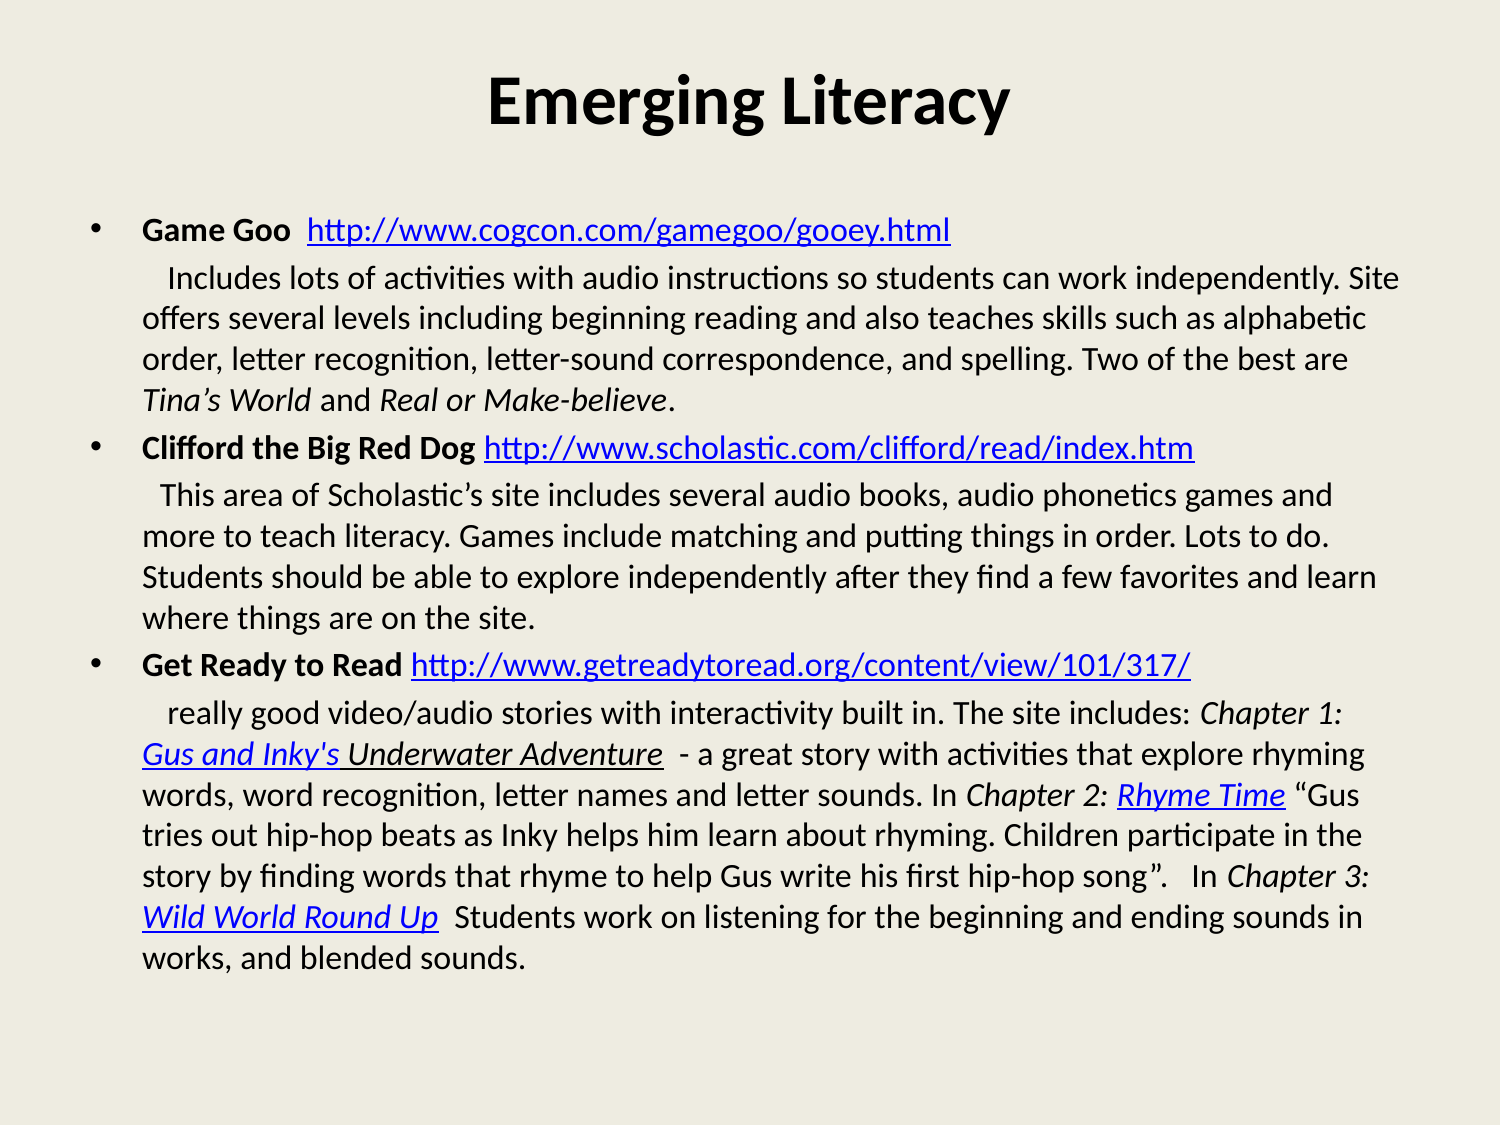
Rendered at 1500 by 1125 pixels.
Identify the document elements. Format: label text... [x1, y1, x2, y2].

title Emerging Literacy [75, 45, 1425, 200]
list Game Goo http://www.cogcon.com/gamegoo/gooey.html Includes lots of activities with audio instructions so students can work independently. Site offers several levels including beginning reading and also teaches skills such as alphabetic order, letter recognition, letter-sound correspondence, and spelling. Two of the best are Tina’s World and Real or Make-believe. Clifford the Big Red Dog http://www.scholastic.com/clifford/read/index.htm This area of Scholastic’s site includes several audio books, audio phonetics games and more to teach literacy. Games include matching and putting things in order. Lots to do. Students should be able to explore independently after they find a few favorites and learn where things are on the site. Get Ready to Read http://www.getreadytoread.org/content/view/101/317/ really good video/audio stories with interactivity built in. The site includes: Chapter 1: Gus and Inky's Underwater Adventure - a great story with activities that explore rhyming words, word recognition, letter names and letter sounds. In Chapter 2: Rhyme Time “Gus tries out hip-hop beats as Inky helps him learn about rhyming. Children participate in the story by finding words that rhyme to help Gus write his first hip-hop song”. In Chapter 3: Wild World Round Up Students work on listening for the beginning and ending sounds in works, and blended sounds. [75, 200, 1425, 1005]
